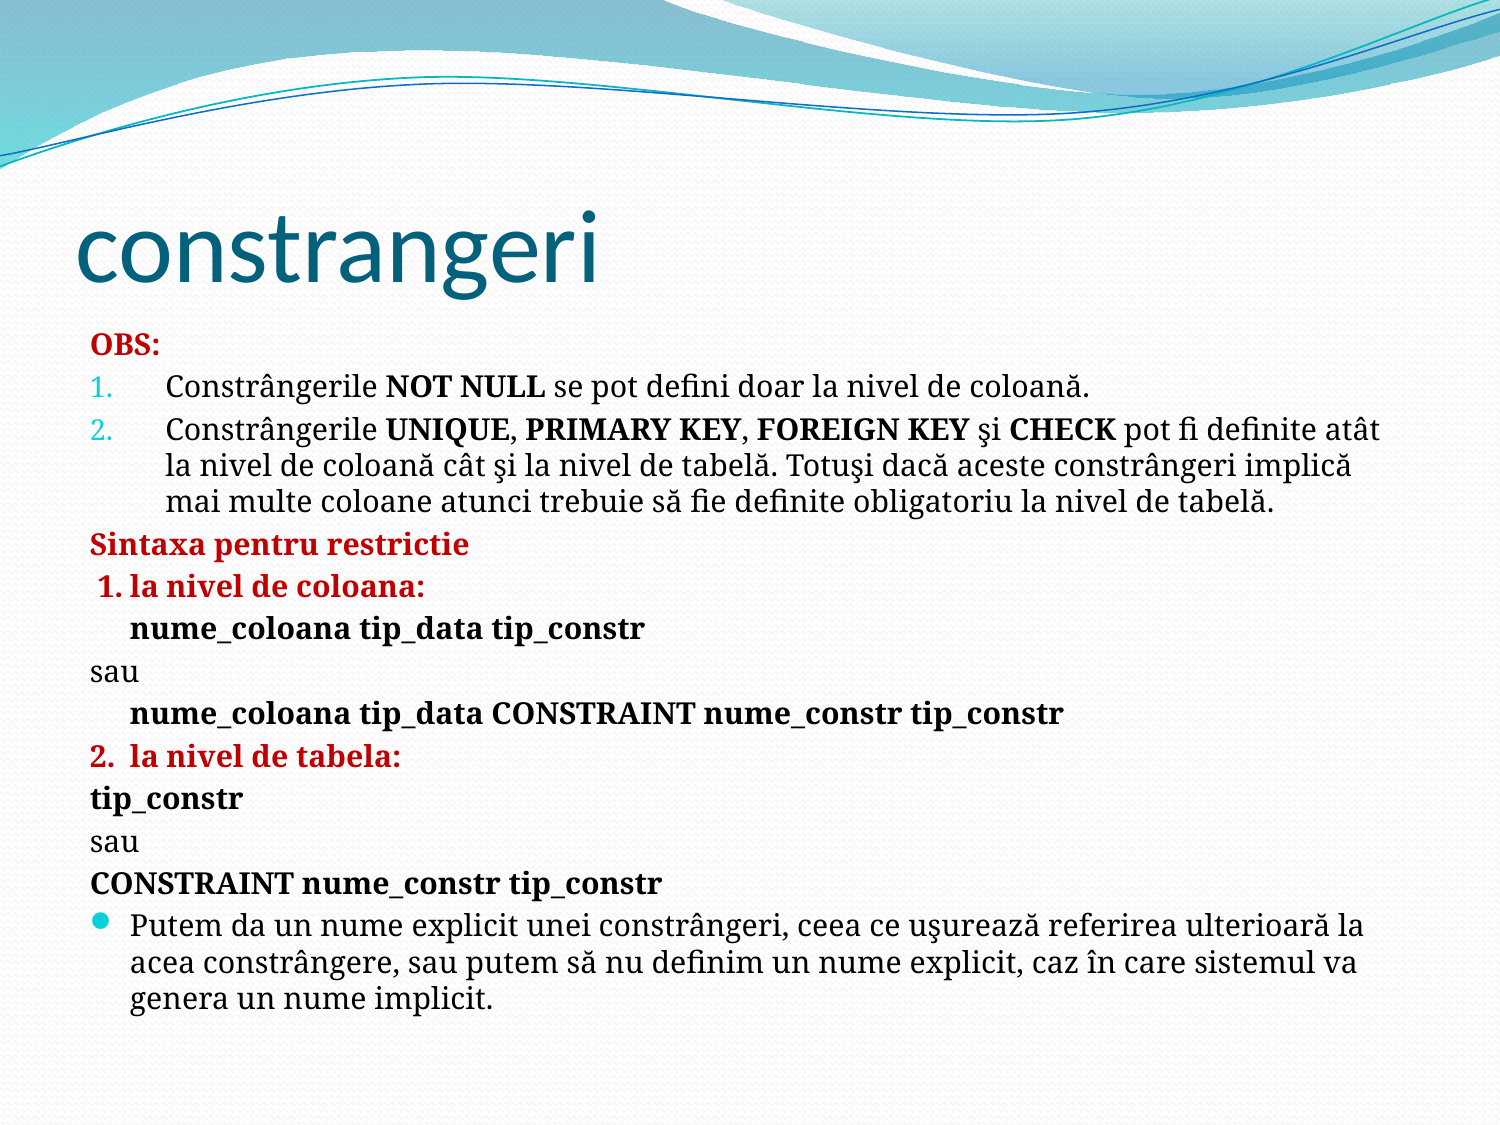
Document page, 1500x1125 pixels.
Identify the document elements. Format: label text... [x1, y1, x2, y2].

list OBS: Constrângerile NOT NULL se pot defini doar la nivel de coloană. Constrângerile UNIQUE, PRIMARY KEY, FOREIGN KEY şi CHECK pot fi definite atât la nivel de coloană cât şi la nivel de tabelă. Totuşi dacă aceste constrângeri implică mai multe coloane atunci trebuie să fie definite obligatoriu la nivel de tabelă. Sintaxa pentru restrictie 1. la nivel de coloana: nume_coloana tip_data tip_constr sau nume_coloana tip_data CONSTRAINT nume_constr tip_constr 2. la nivel de tabela: tip_constr sau CONSTRAINT nume_constr tip_constr Putem da un nume explicit unei constrângeri, ceea ce uşurează referirea ulterioară la acea constrângere, sau putem să nu definim un nume explicit, caz în care sistemul va genera un nume implicit. [75, 317, 1425, 1038]
title constrangeri [75, 115, 1425, 303]
